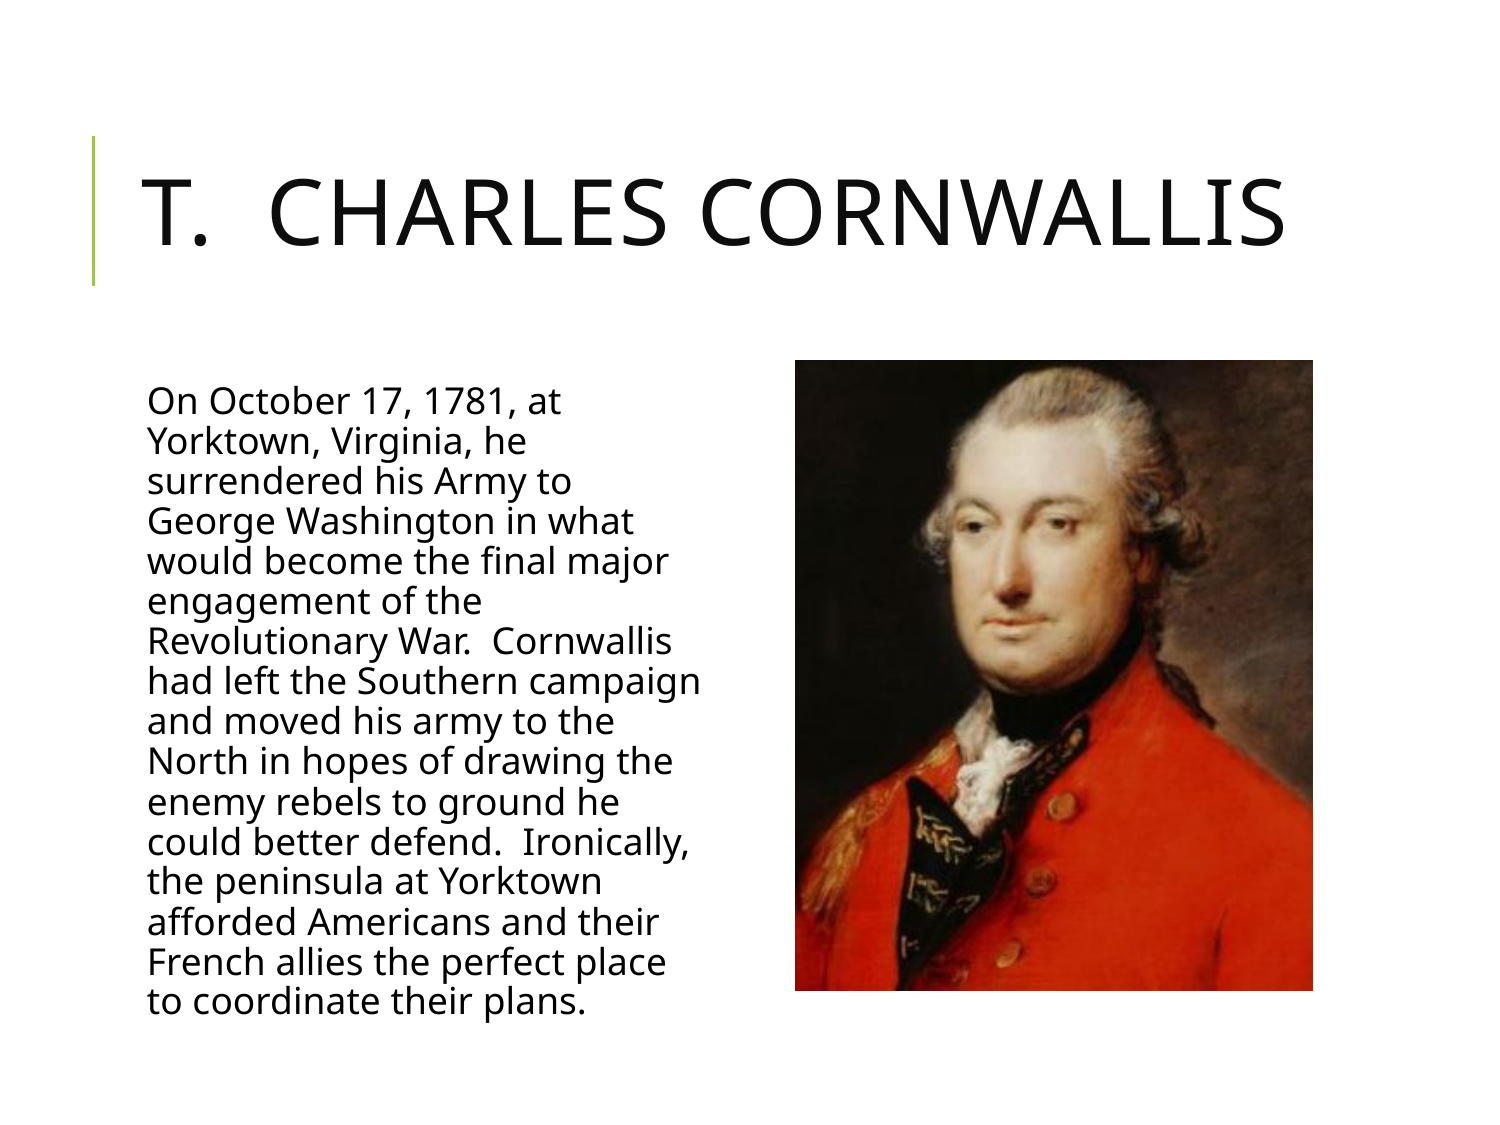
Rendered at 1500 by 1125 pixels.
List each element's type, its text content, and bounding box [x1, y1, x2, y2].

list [794, 360, 1313, 991]
list On October 17, 1781, at Yorktown, Virginia, he surrendered his Army to George Washington in what would become the final major engagement of the Revolutionary War. Cornwallis had left the Southern campaign and moved his army to the North in hopes of drawing the enemy rebels to ground he could better defend. Ironically, the peninsula at Yorktown afforded Americans and their French allies the perfect place to coordinate their plans. [126, 375, 711, 1035]
title t. Charles Cornwallis [126, 96, 1322, 342]
